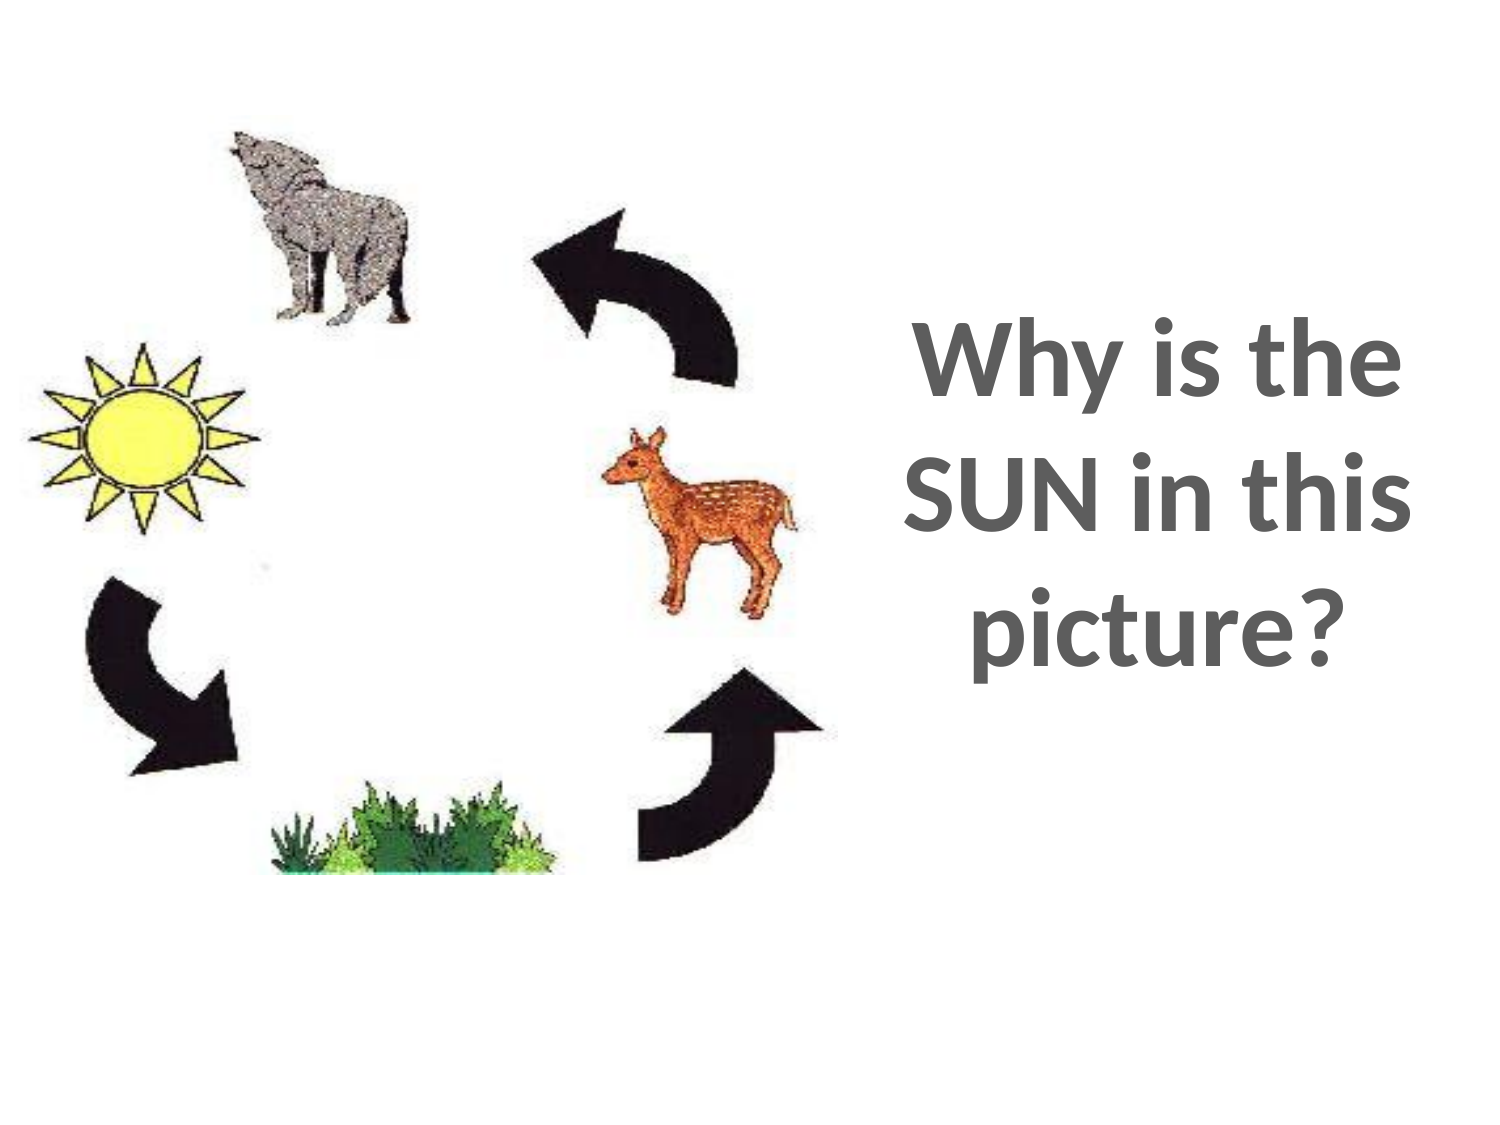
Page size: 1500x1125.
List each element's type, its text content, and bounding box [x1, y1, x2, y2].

picture [0, 115, 838, 876]
text_box Why is the SUN in this picture? [841, 276, 1492, 697]
